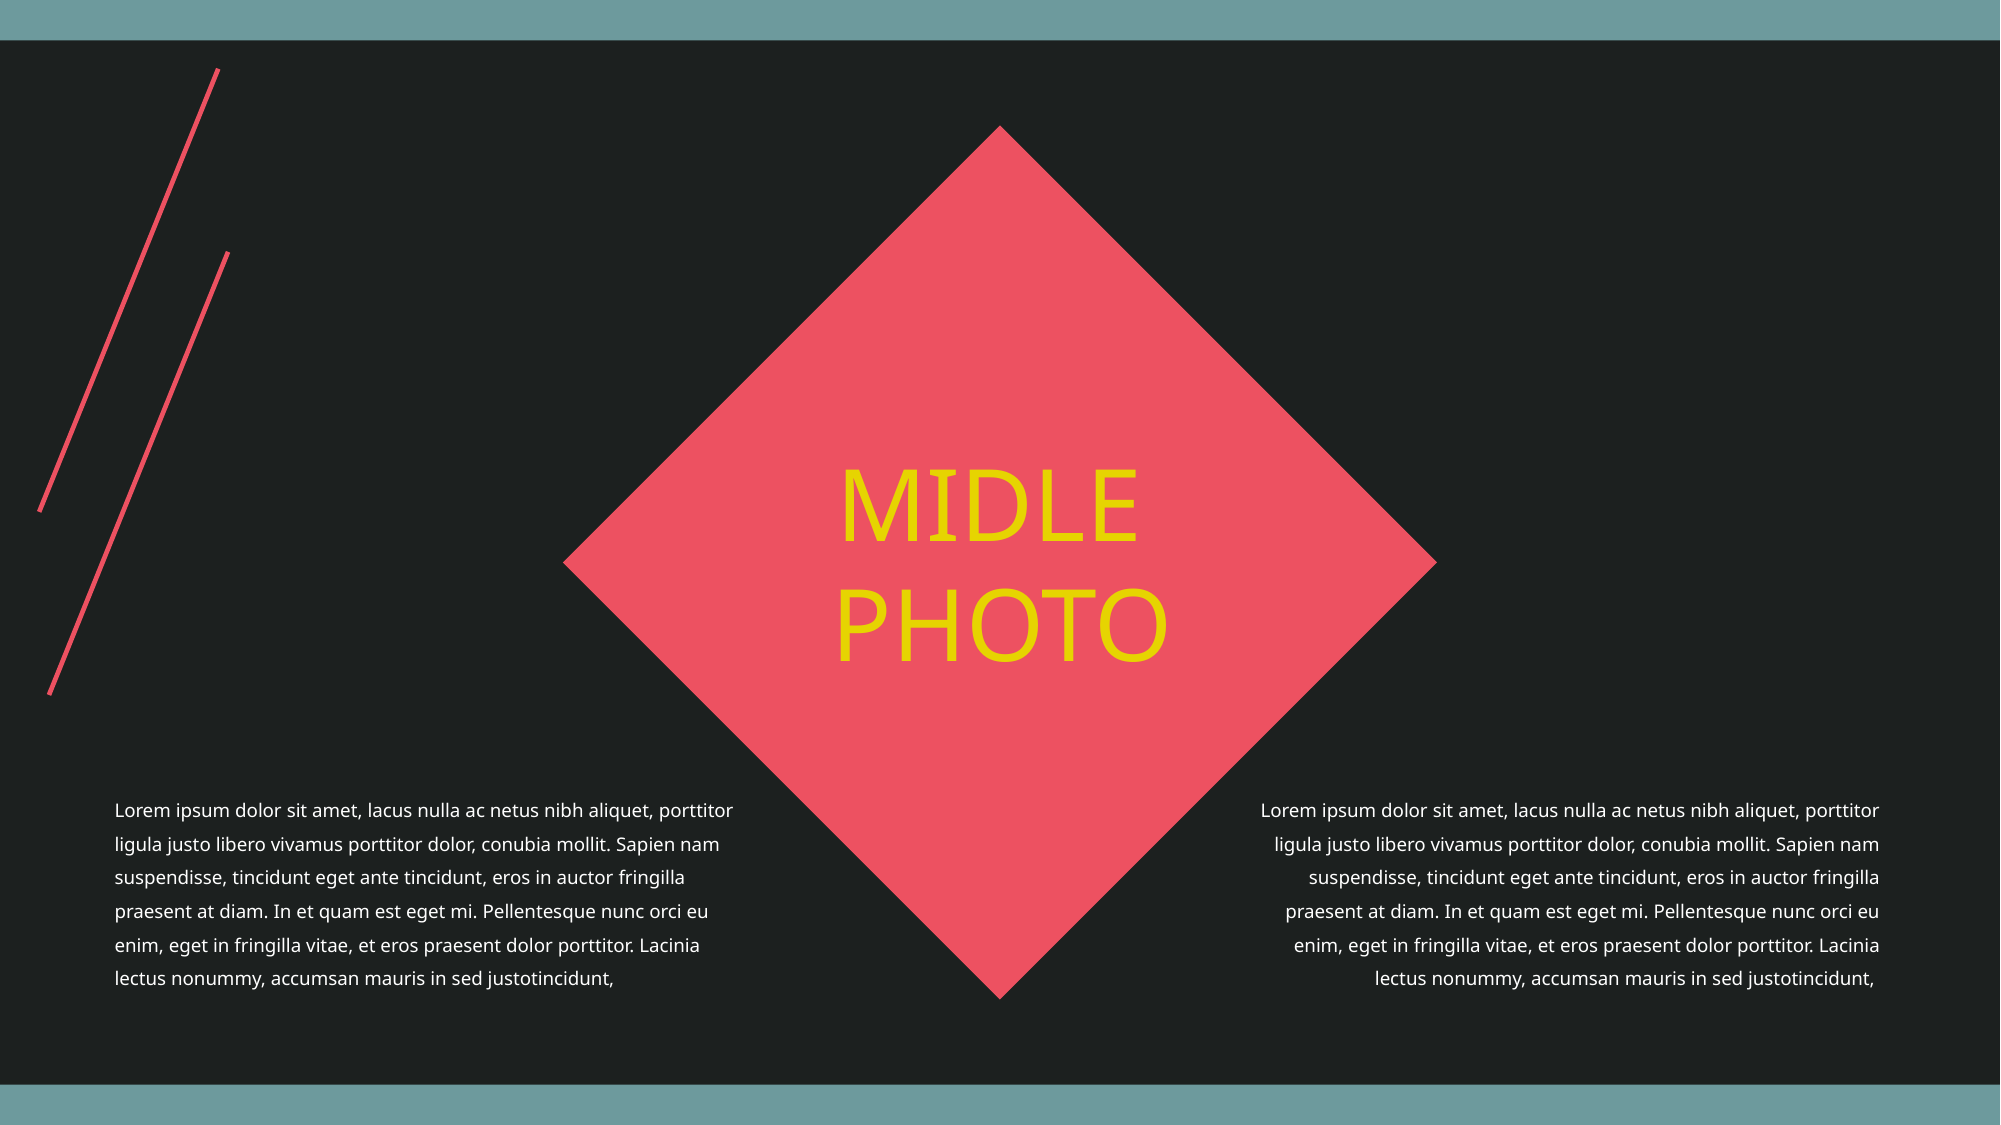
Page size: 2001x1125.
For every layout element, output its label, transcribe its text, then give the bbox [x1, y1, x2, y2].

text_box [0, 1084, 2000, 1125]
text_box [39, 68, 229, 695]
picture [552, 115, 1452, 1010]
text_box [0, 0, 2000, 41]
text_box Lorem ipsum dolor sit amet, lacus nulla ac netus nibh aliquet, porttitor ligula justo libero vivamus porttitor dolor, conubia mollit. Sapien nam suspendisse, tincidunt eget ante tincidunt, eros in auctor fringilla praesent at diam. In et quam est eget mi. Pellentesque nunc orci eu enim, eget in fringilla vitae, et eros praesent dolor porttitor. Lacinia lectus nonummy, accumsan mauris in sed justotincidunt, [99, 779, 552, 997]
text_box Lorem ipsum dolor sit amet, lacus nulla ac netus nibh aliquet, porttitor ligula justo libero vivamus porttitor dolor, conubia mollit. Sapien nam suspendisse, tincidunt eget ante tincidunt, eros in auctor fringilla praesent at diam. In et quam est eget mi. Pellentesque nunc orci eu enim, eget in fringilla vitae, et eros praesent dolor porttitor. Lacinia lectus nonummy, accumsan mauris in sed justotincidunt, [1452, 779, 1894, 997]
